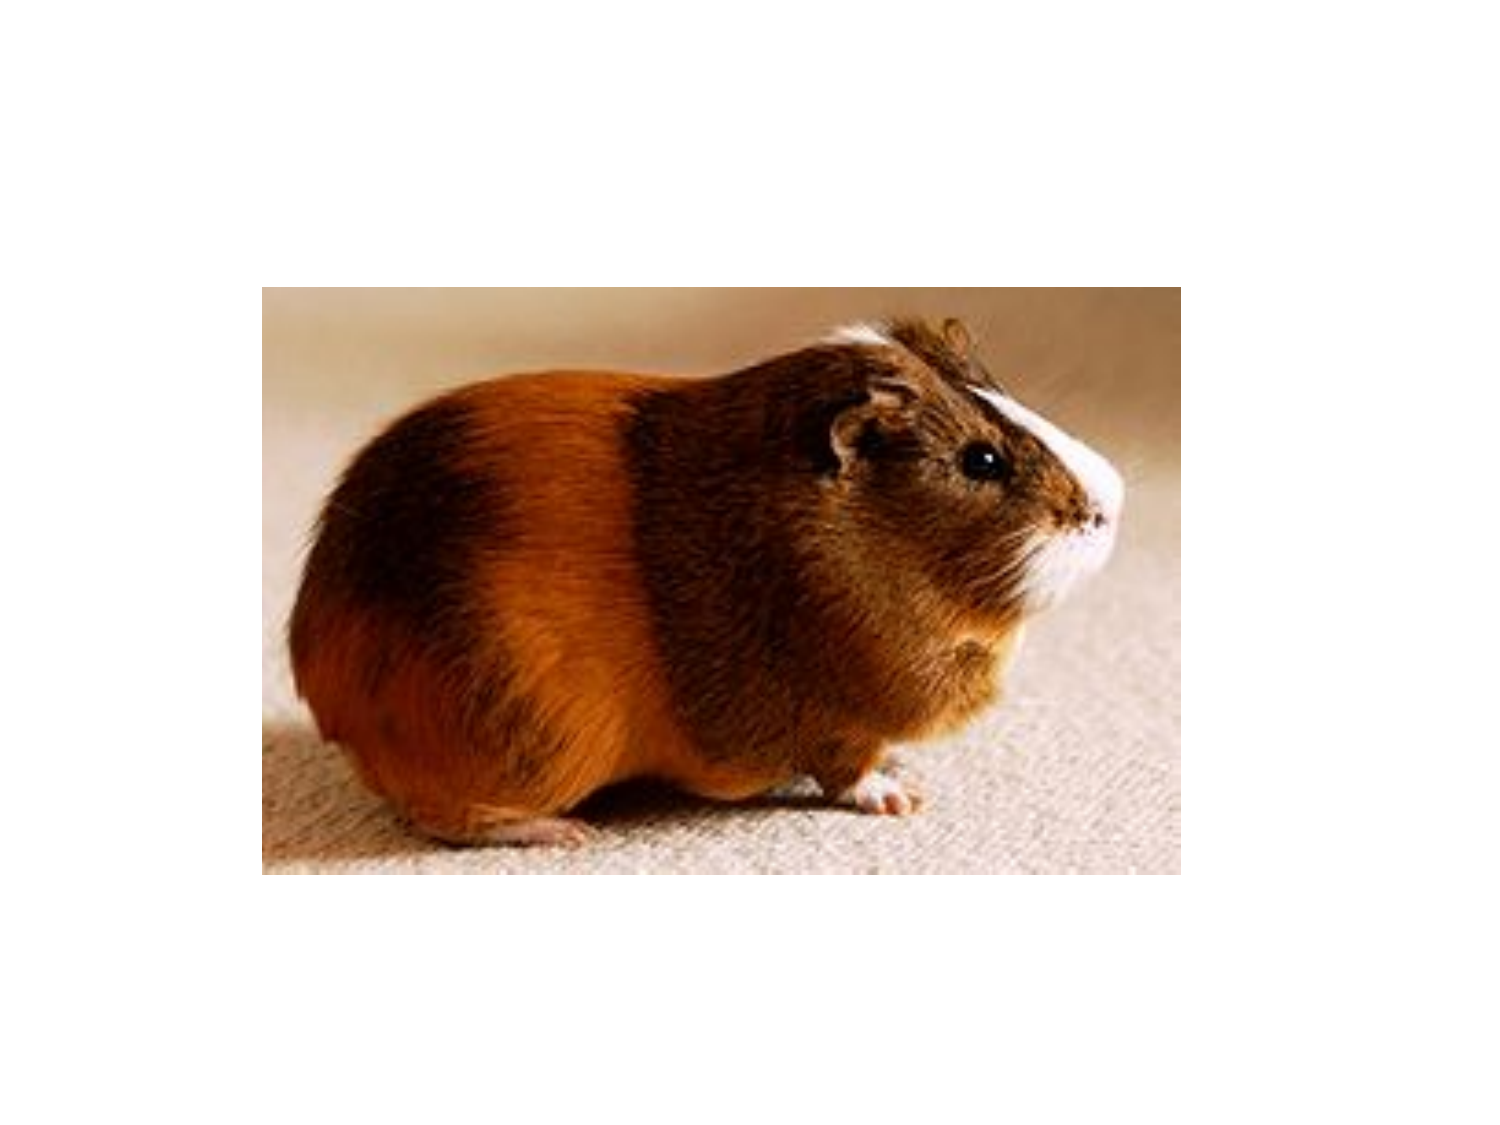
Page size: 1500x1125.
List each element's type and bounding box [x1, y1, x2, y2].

picture [262, 287, 1181, 876]
